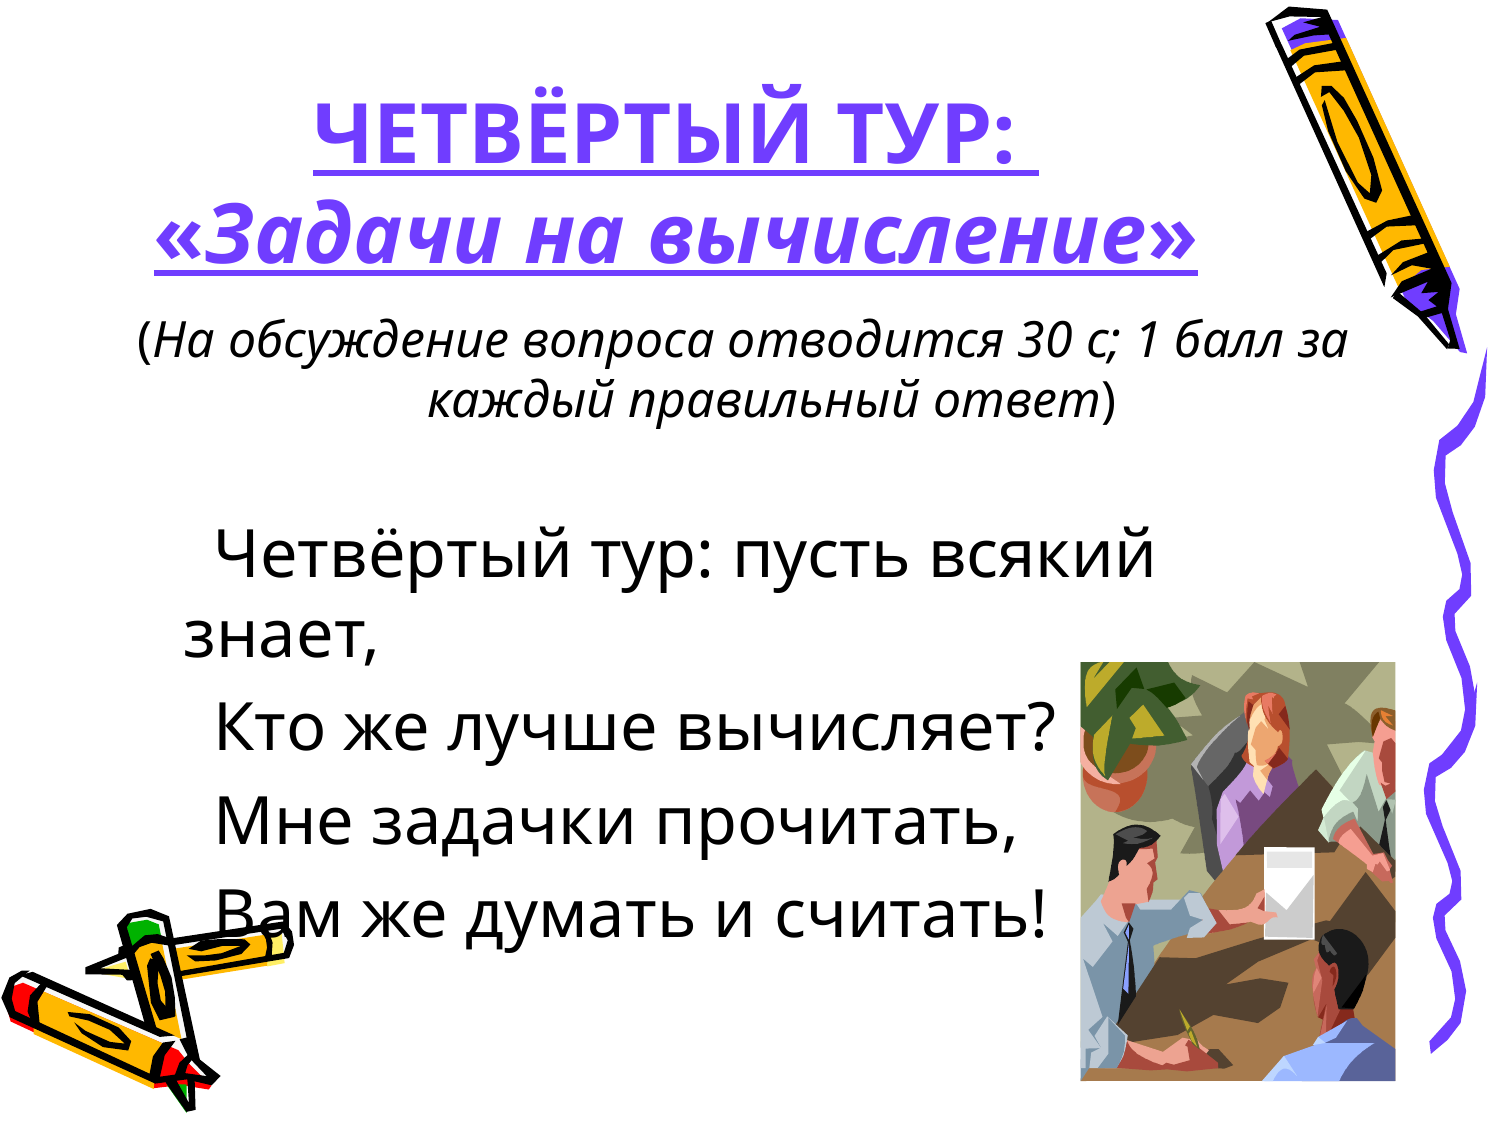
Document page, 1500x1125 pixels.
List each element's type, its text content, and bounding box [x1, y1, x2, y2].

picture [1080, 656, 1400, 1087]
title ЧЕТВЁРТЫЙ ТУР: «Задачи на вычисление» [112, 24, 1240, 288]
list (На обсуждение вопроса отводится 30 с; 1 балл за каждый правильный ответ) Четвёртый тур: пусть всякий знает, Кто же лучше вычисляет? Мне задачки прочитать, Вам же думать и считать! [112, 299, 1376, 901]
